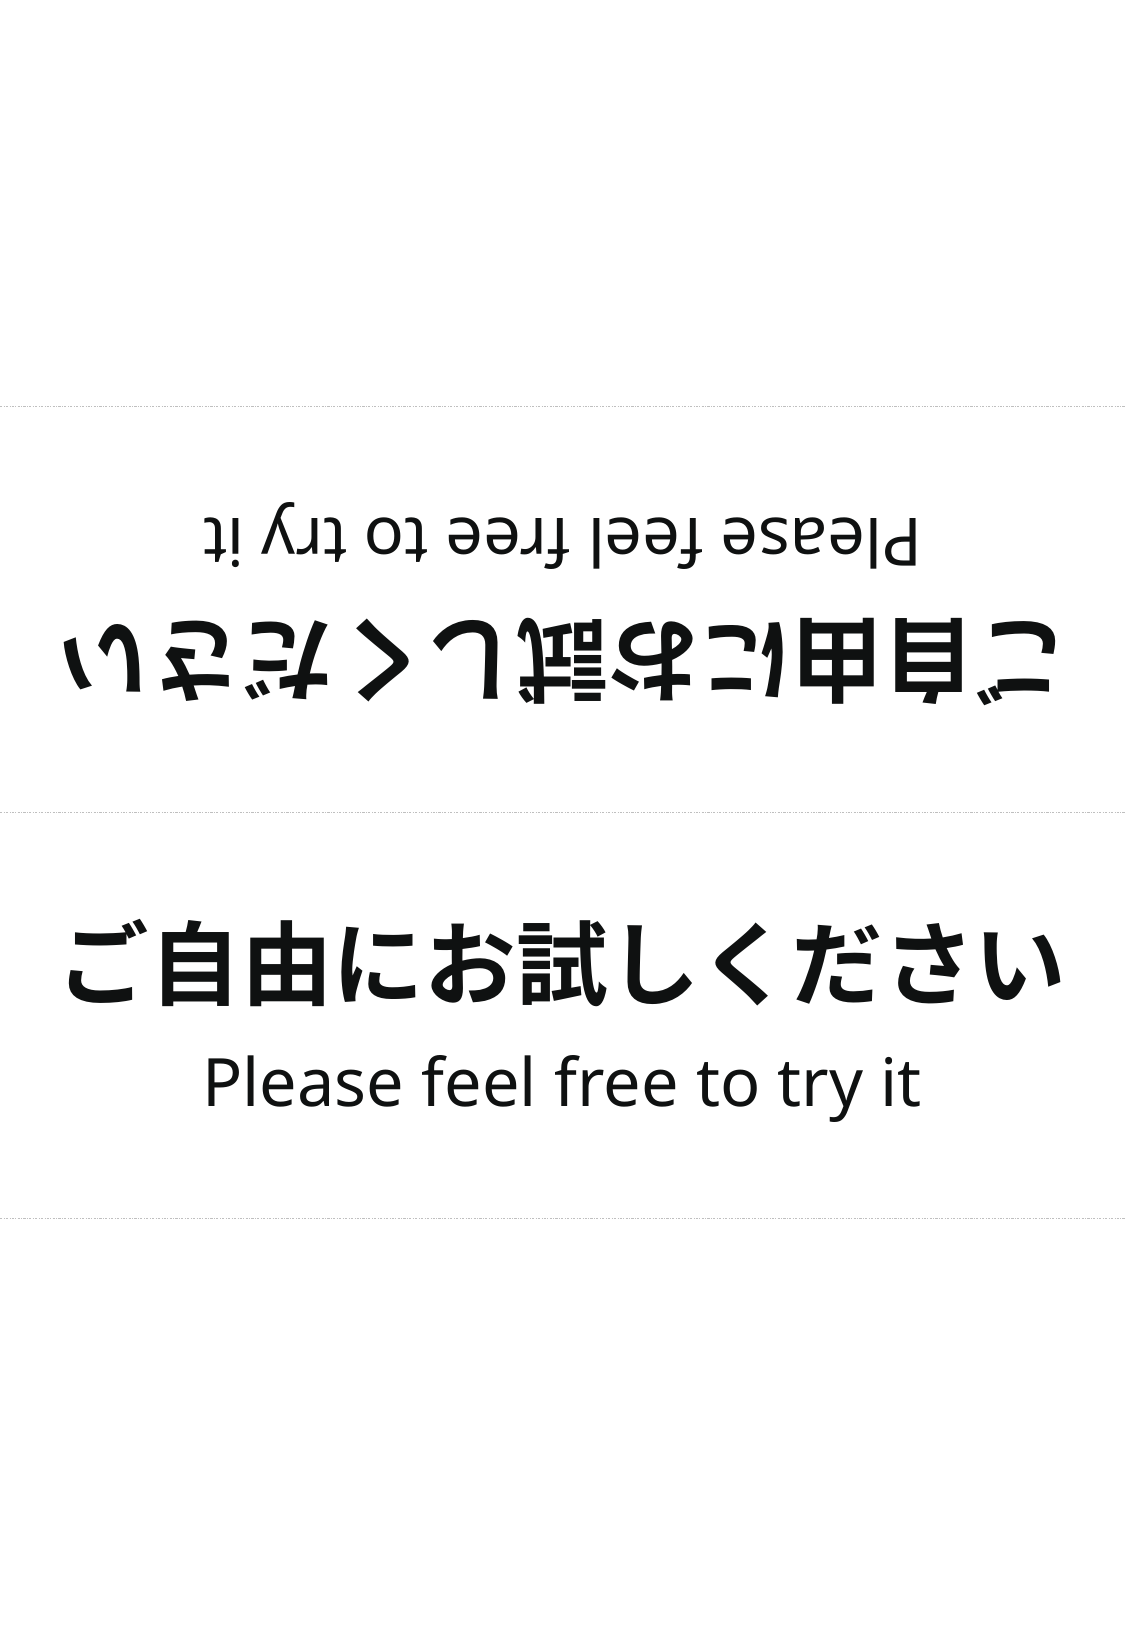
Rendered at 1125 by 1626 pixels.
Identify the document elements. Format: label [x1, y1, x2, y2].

text_box [38, 899, 1087, 1129]
text_box [38, 496, 1087, 726]
